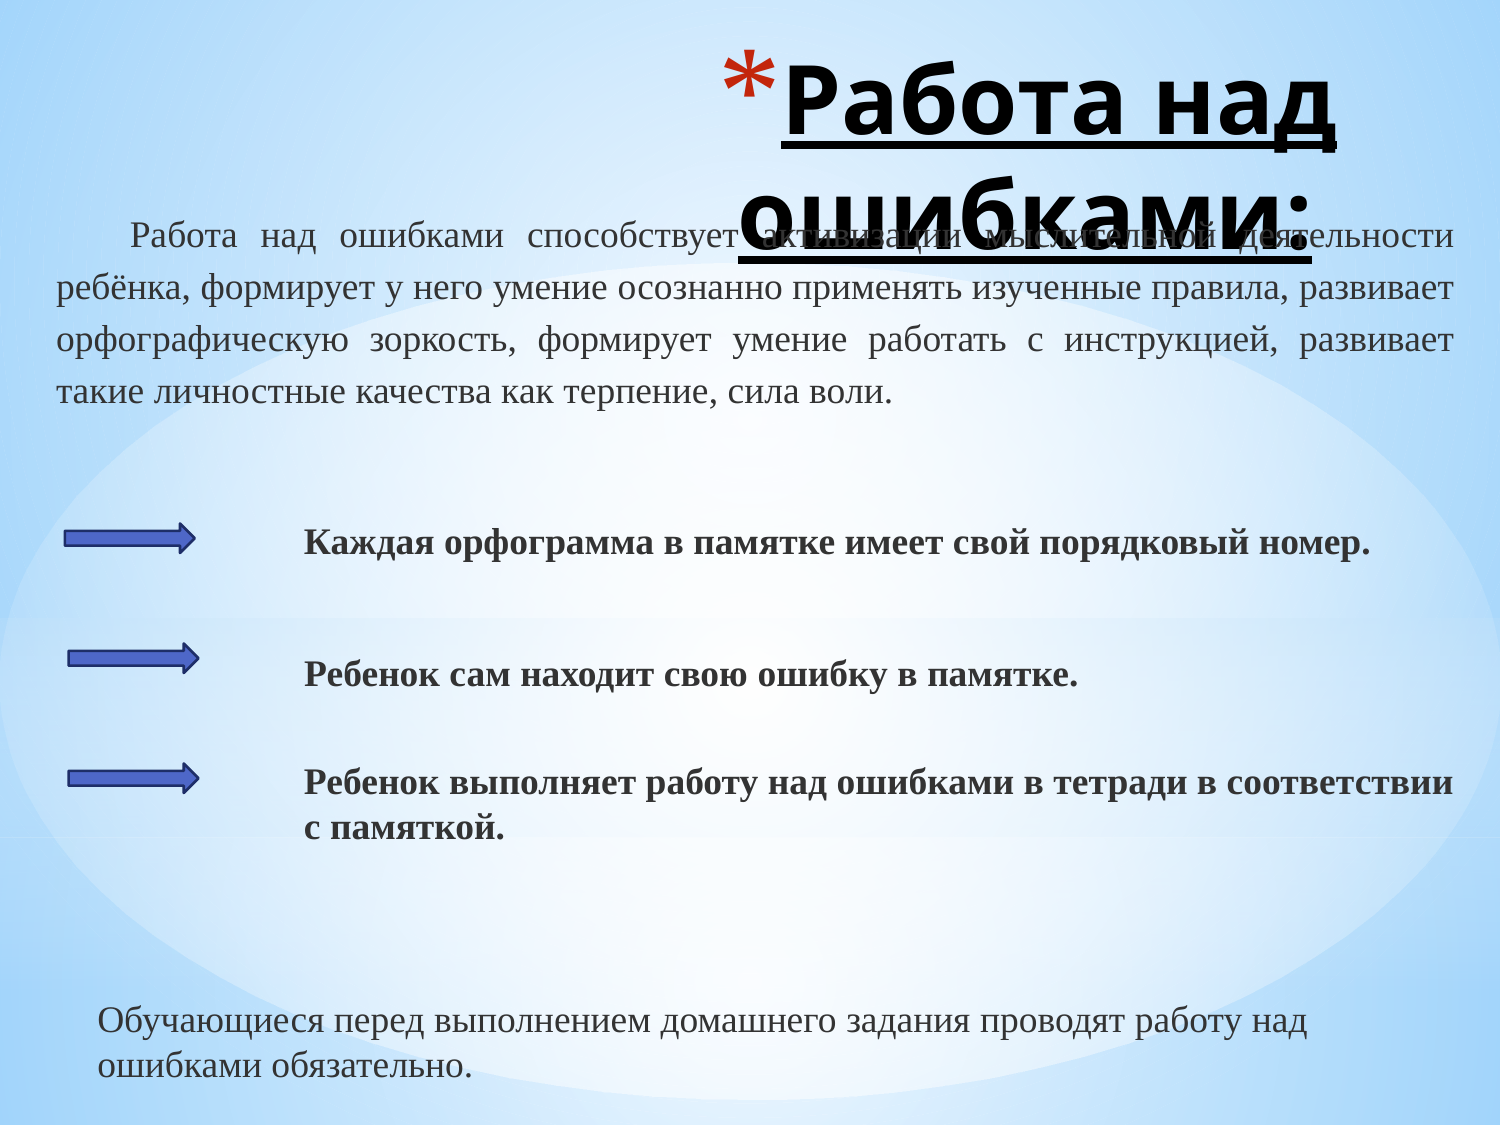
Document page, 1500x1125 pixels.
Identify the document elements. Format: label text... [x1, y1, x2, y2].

text_box Ребенок выполняет работу над ошибками в тетради в соответствии с памяткой. [289, 749, 1471, 855]
text_box [67, 642, 200, 675]
text_box [67, 762, 200, 795]
title Работа над ошибками: [123, 30, 1353, 196]
text_box Ребенок сам находит свою ошибку в памятке. [289, 641, 1173, 702]
text_box [63, 522, 196, 555]
text_box Каждая орфограмма в памятке имеет свой порядковый номер. [289, 509, 1418, 570]
text_box Обучающиеся перед выполнением домашнего задания проводят работу над ошибками обязательно. [82, 987, 1418, 1093]
text_box Работа над ошибками способствует активизации мыслительной деятельности ребёнка, формирует у него умение осознанно применять изученные правила, развивает орфографическую зоркость, формирует умение работать с инструкцией, развивает такие личностные качества как терпение, сила воли. [41, 196, 1471, 418]
